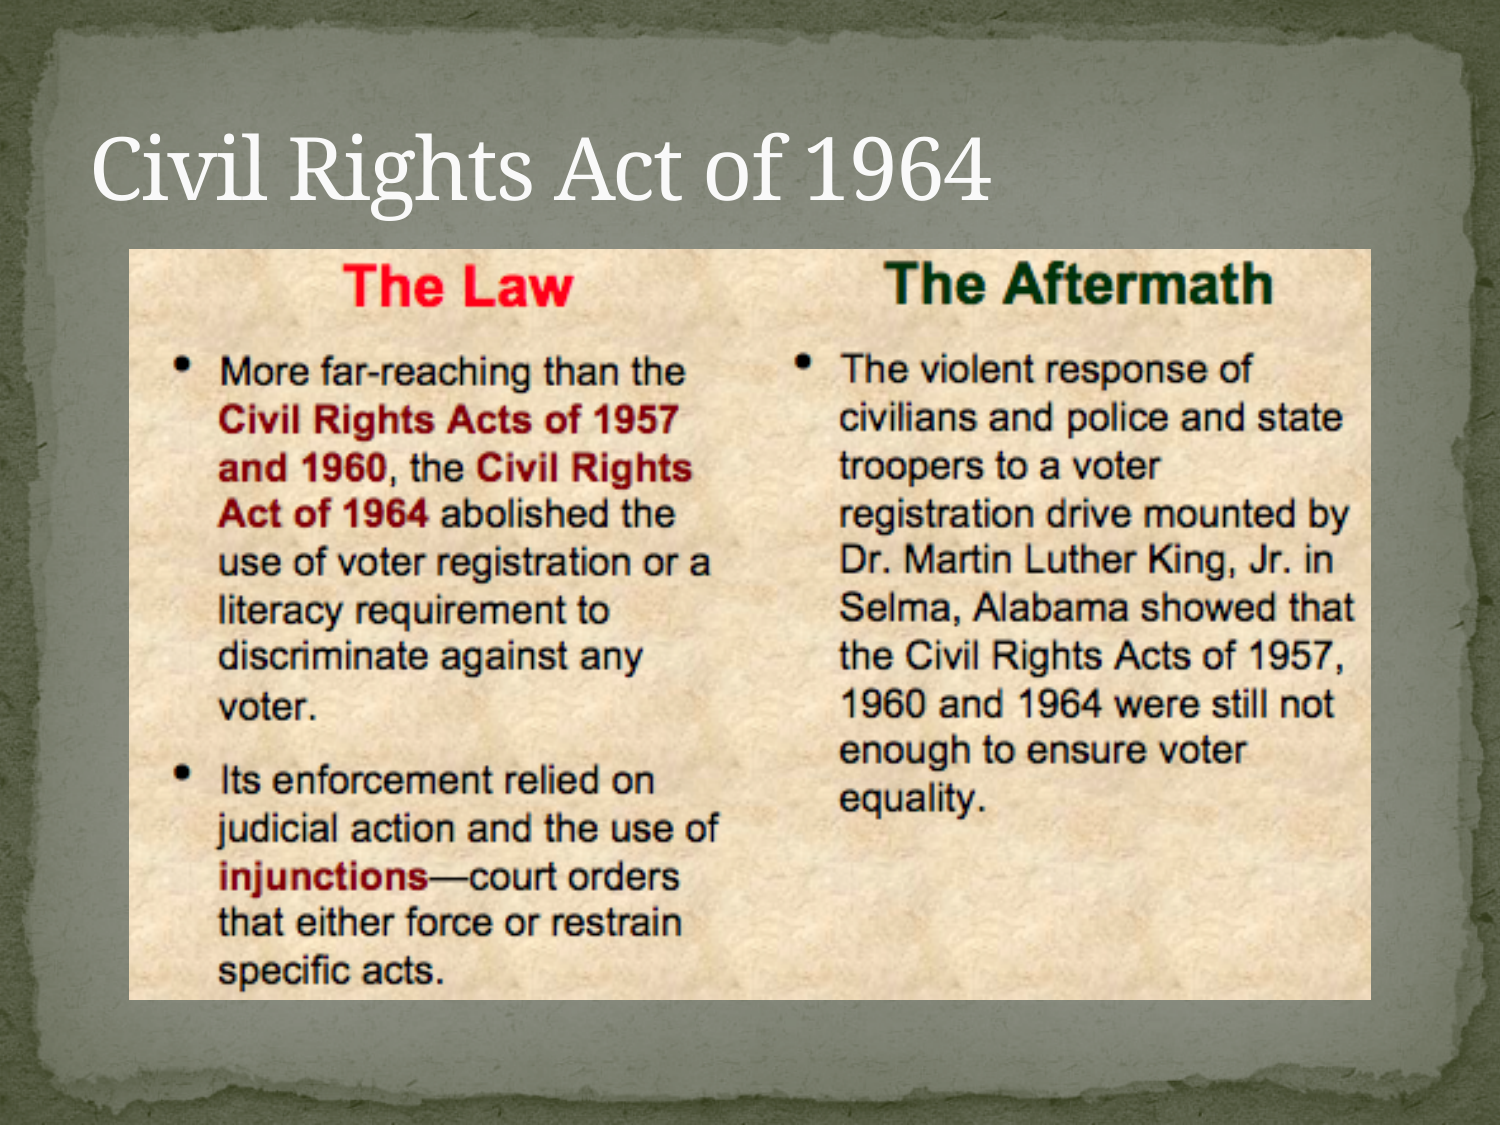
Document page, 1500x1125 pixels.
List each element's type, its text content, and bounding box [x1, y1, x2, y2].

title Civil Rights Act of 1964 [74, 24, 1425, 225]
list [77, 252, 1424, 998]
